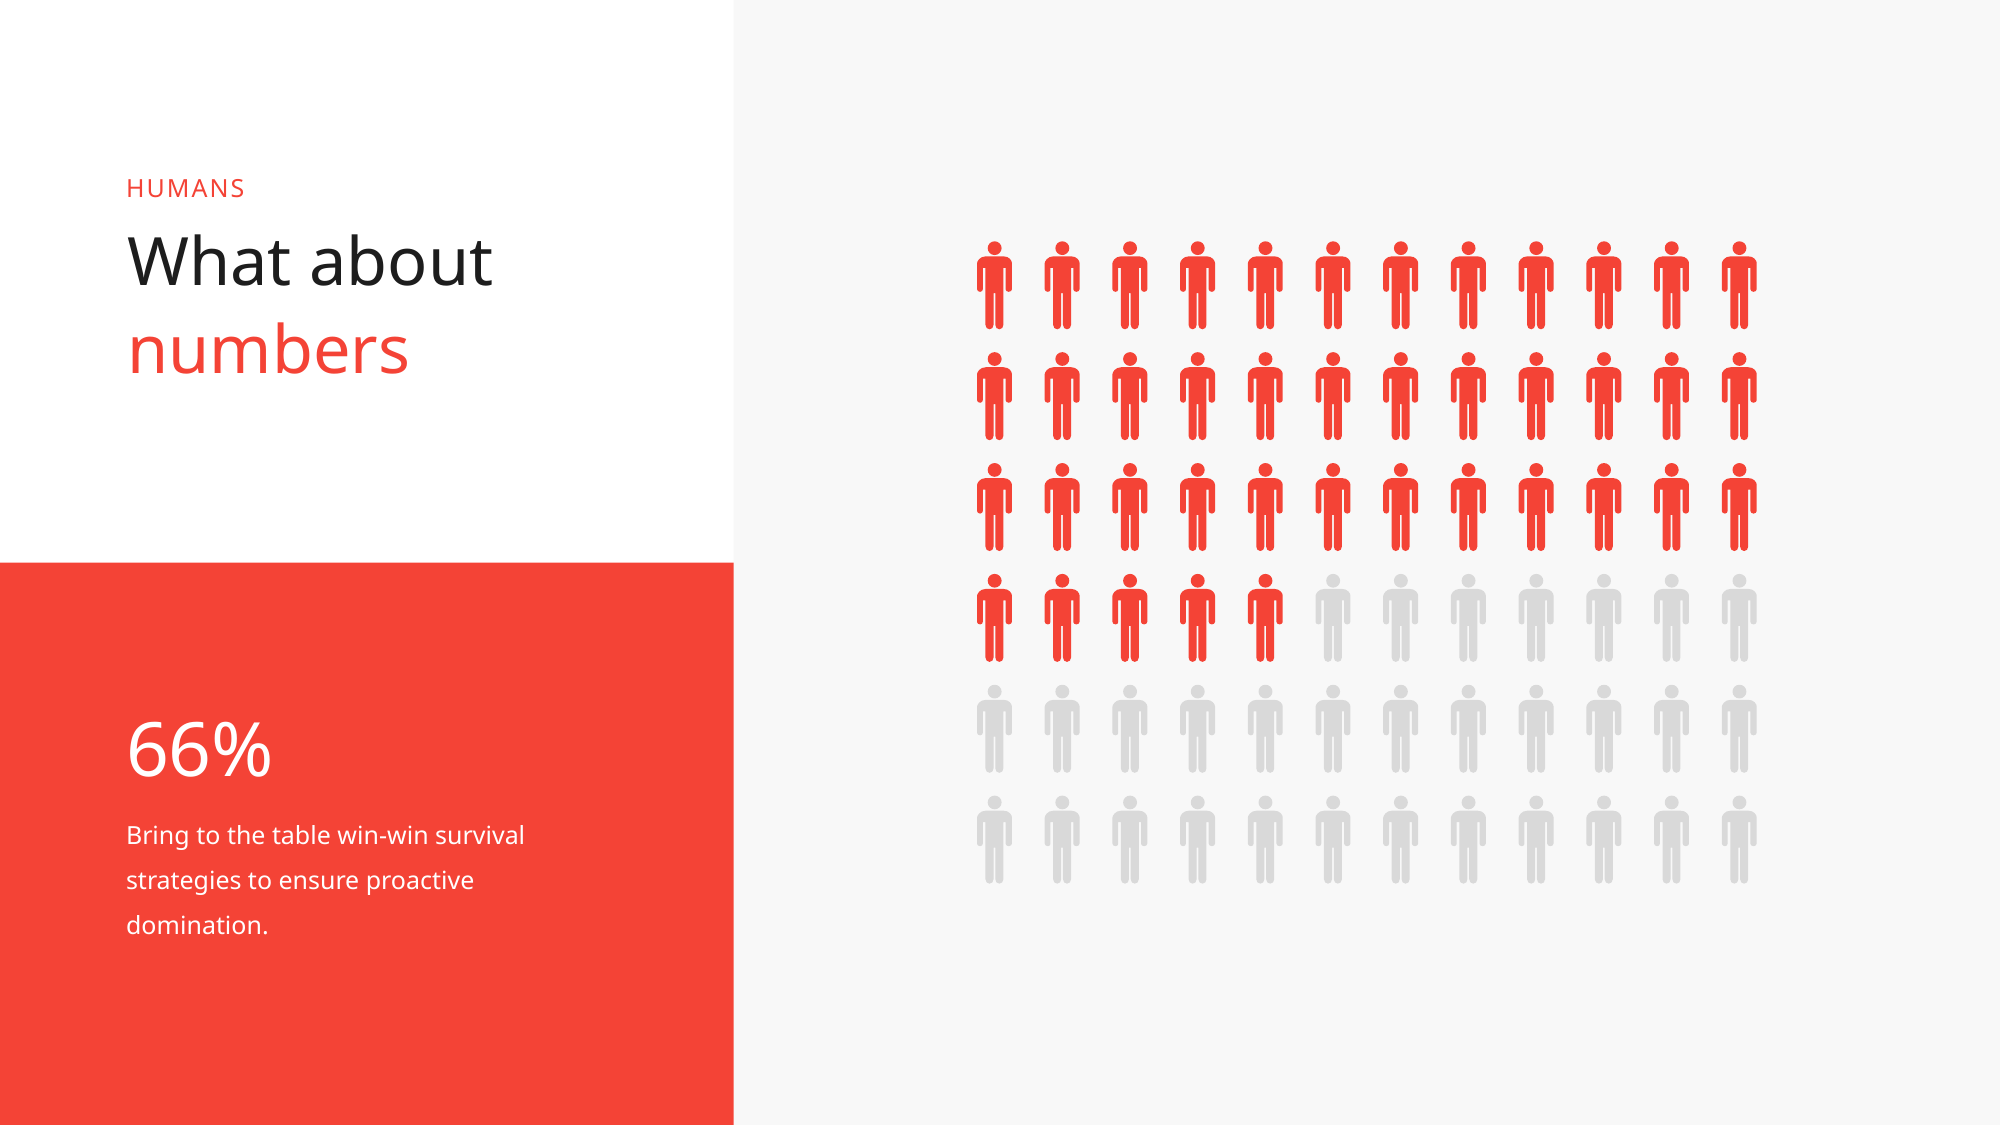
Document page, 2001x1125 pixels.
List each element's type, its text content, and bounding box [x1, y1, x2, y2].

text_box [1450, 573, 1486, 662]
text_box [976, 241, 1012, 330]
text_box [1518, 241, 1554, 330]
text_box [976, 684, 1012, 773]
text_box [1112, 795, 1148, 884]
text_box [1247, 462, 1283, 552]
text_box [1180, 573, 1215, 662]
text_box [1383, 795, 1419, 884]
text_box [1383, 462, 1419, 552]
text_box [1450, 241, 1486, 330]
text_box HUMANS [126, 178, 379, 203]
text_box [1654, 241, 1689, 330]
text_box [1450, 795, 1486, 884]
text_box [1518, 573, 1554, 662]
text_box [1247, 352, 1283, 441]
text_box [1450, 352, 1486, 441]
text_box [1112, 684, 1148, 773]
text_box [1383, 352, 1419, 441]
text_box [976, 462, 1012, 552]
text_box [1654, 573, 1689, 662]
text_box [1518, 352, 1554, 441]
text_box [1044, 573, 1080, 662]
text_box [976, 352, 1012, 441]
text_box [1586, 573, 1622, 662]
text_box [1721, 462, 1757, 552]
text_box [1112, 462, 1148, 552]
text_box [1112, 241, 1148, 330]
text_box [1586, 462, 1622, 552]
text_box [1518, 684, 1554, 773]
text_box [1180, 352, 1215, 441]
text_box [1247, 795, 1283, 884]
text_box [1586, 241, 1622, 330]
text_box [1450, 684, 1486, 773]
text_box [1044, 684, 1080, 773]
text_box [1247, 684, 1283, 773]
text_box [1383, 573, 1419, 662]
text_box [1180, 462, 1215, 552]
text_box 66% [126, 656, 606, 792]
text_box [733, 0, 2000, 1125]
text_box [1180, 795, 1215, 884]
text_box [1721, 684, 1757, 773]
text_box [1112, 352, 1148, 441]
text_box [1247, 241, 1283, 330]
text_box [1654, 795, 1689, 884]
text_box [1721, 573, 1757, 662]
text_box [1044, 352, 1080, 441]
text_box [1247, 573, 1283, 662]
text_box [1180, 684, 1215, 773]
text_box [0, 561, 735, 1125]
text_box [1518, 795, 1554, 884]
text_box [1654, 462, 1689, 552]
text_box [1315, 352, 1351, 441]
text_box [1586, 352, 1622, 441]
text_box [976, 573, 1012, 662]
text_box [1044, 462, 1080, 552]
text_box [1315, 462, 1351, 552]
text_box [1044, 241, 1080, 330]
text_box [1721, 795, 1757, 884]
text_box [1315, 241, 1351, 330]
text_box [1654, 352, 1689, 441]
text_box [1180, 241, 1215, 330]
text_box What about numbers [127, 211, 734, 388]
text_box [1315, 573, 1351, 662]
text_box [976, 795, 1012, 884]
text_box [1315, 795, 1351, 884]
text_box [1315, 684, 1351, 773]
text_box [1586, 684, 1622, 773]
text_box Bring to the table win-win survival strategies to ensure proactive domination. [126, 804, 560, 940]
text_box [1518, 462, 1554, 552]
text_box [1383, 241, 1419, 330]
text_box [1721, 241, 1757, 330]
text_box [1586, 795, 1622, 884]
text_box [1383, 684, 1419, 773]
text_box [1721, 352, 1757, 441]
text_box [1450, 462, 1486, 552]
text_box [1044, 795, 1080, 884]
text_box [1112, 573, 1148, 662]
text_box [1654, 684, 1689, 773]
